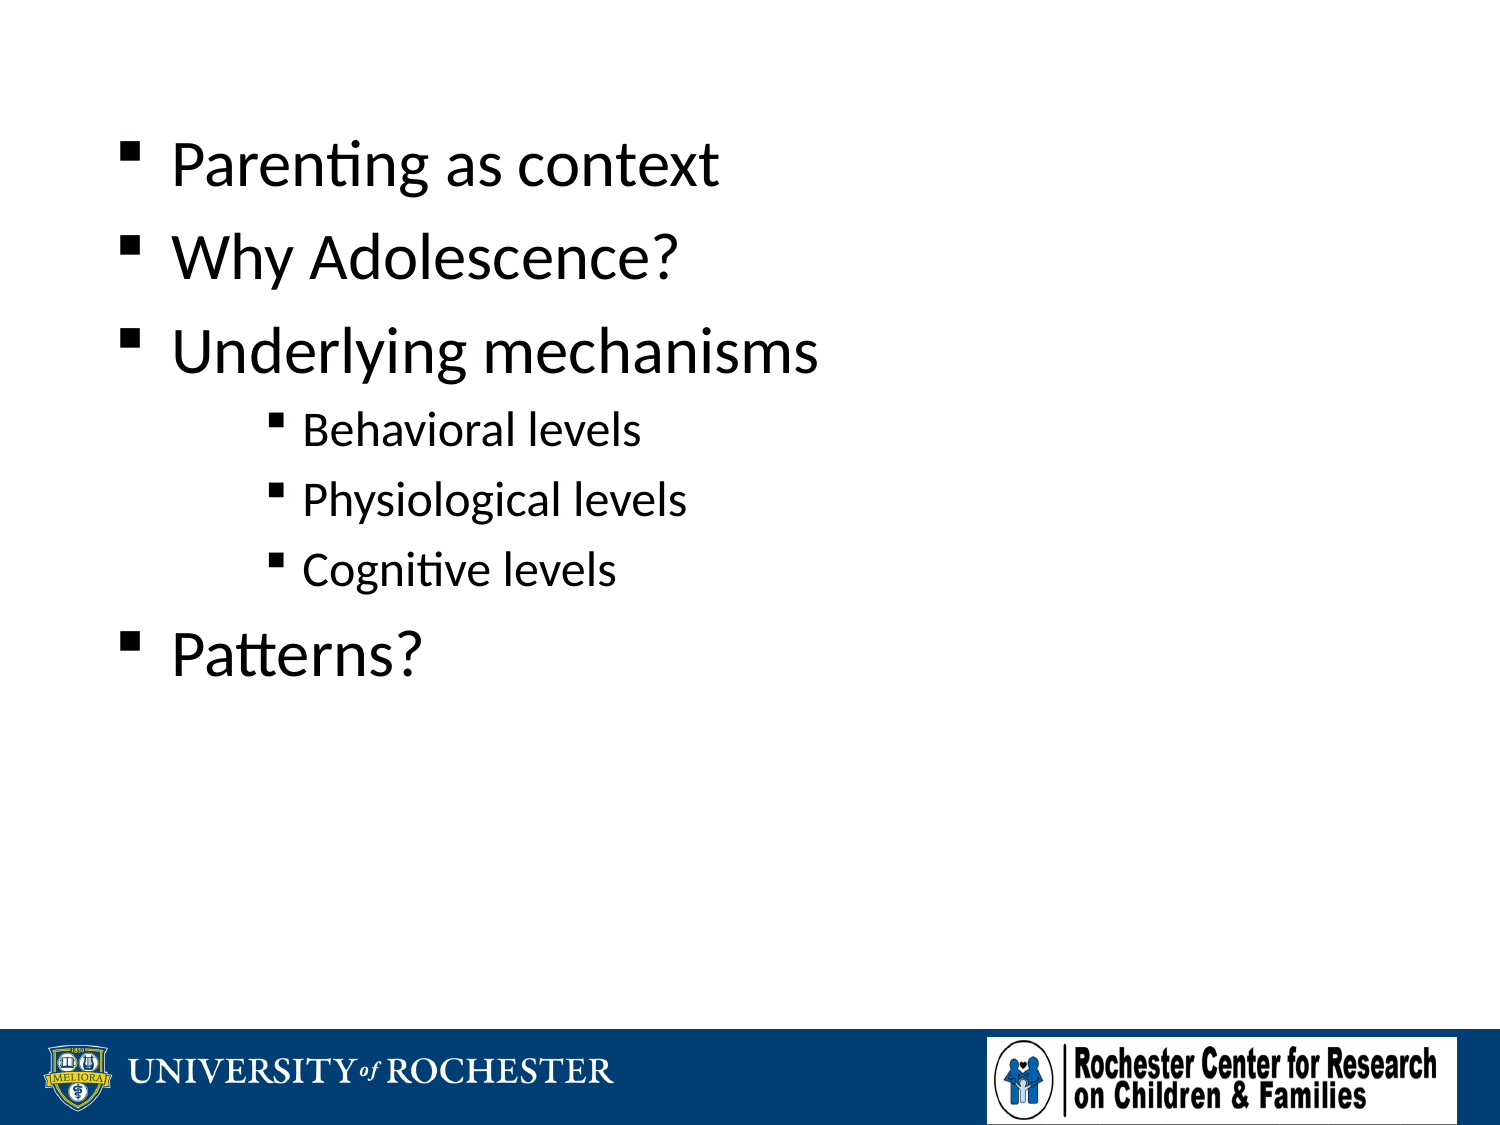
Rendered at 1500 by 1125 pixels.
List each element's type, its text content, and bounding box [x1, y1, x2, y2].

list Parenting as context Why Adolescence? Underlying mechanisms Behavioral levels Physiological levels Cognitive levels Patterns? [99, 112, 1376, 788]
picture [0, 1029, 1500, 1125]
